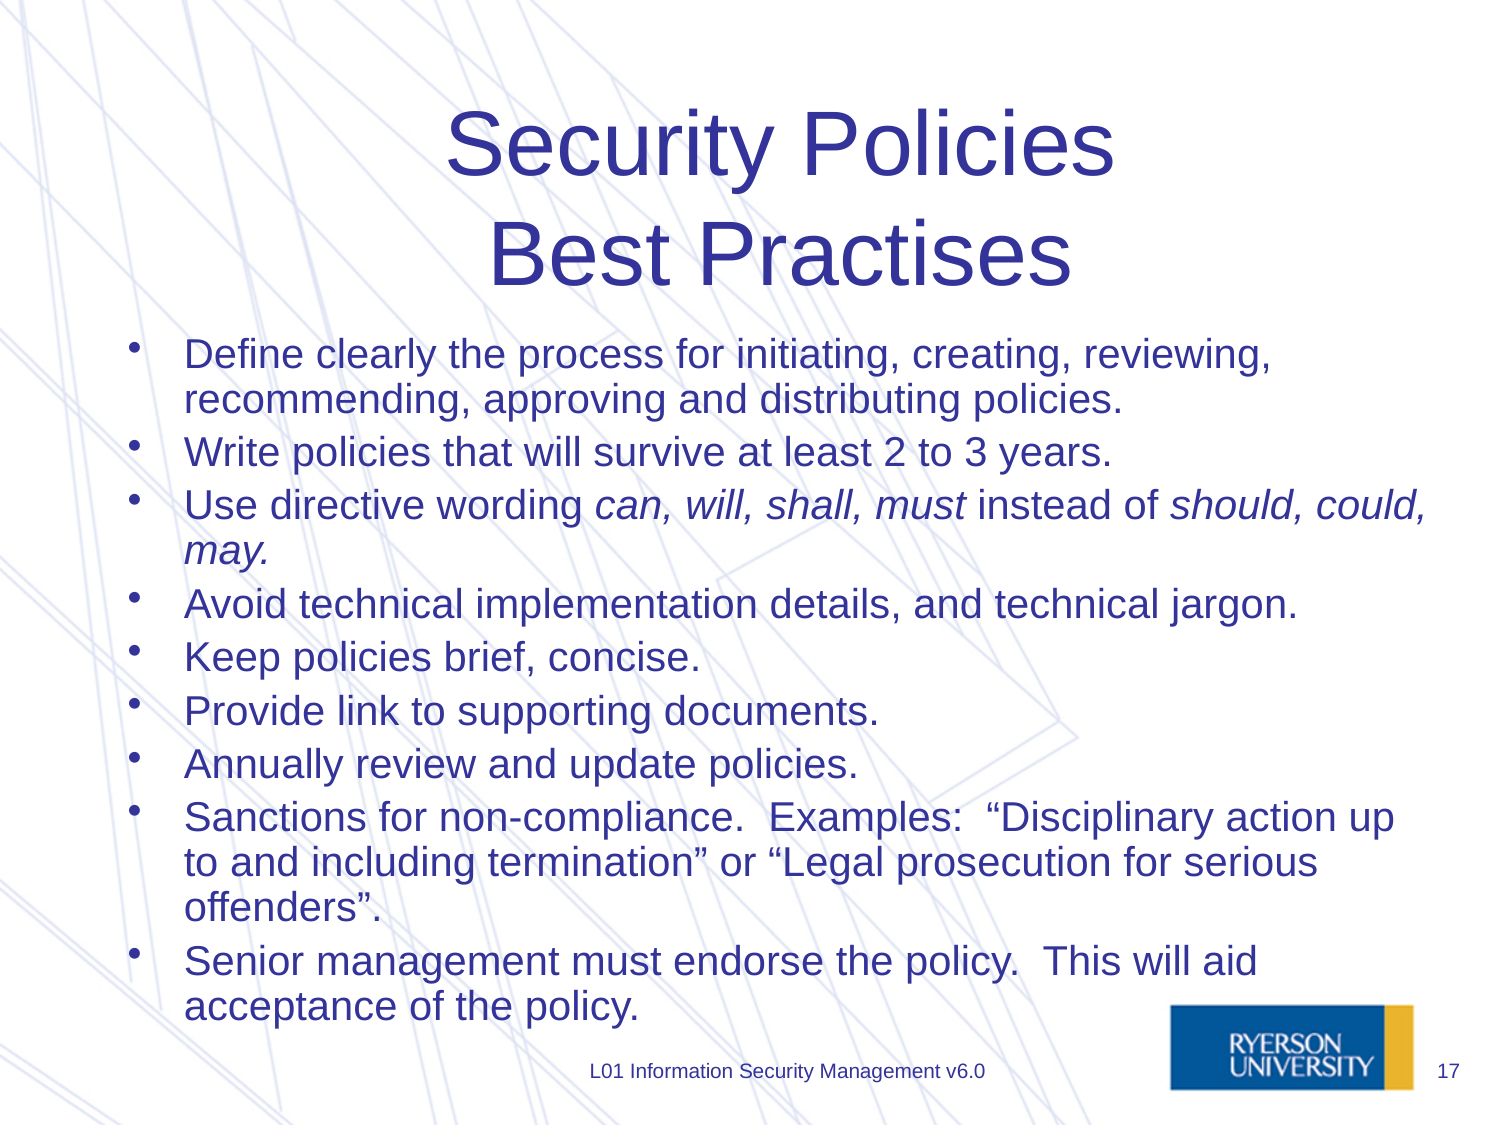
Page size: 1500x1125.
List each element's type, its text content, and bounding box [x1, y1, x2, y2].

picture [0, 0, 1500, 1125]
list Define clearly the process for initiating, creating, reviewing, recommending, approving and distributing policies. Write policies that will survive at least 2 to 3 years. Use directive wording can, will, shall, must instead of should, could, may. Avoid technical implementation details, and technical jargon. Keep policies brief, concise. Provide link to supporting documents. Annually review and update policies. Sanctions for non-compliance. Examples: “Disciplinary action up to and including termination” or “Legal prosecution for serious offenders”. Senior management must endorse the policy. This will aid acceptance of the policy. [112, 324, 1451, 1001]
title Security Policies Best Practises [112, 99, 1451, 288]
footer L01 Information Security Management v6.0 [449, 1049, 1126, 1113]
slide_number 17 [1399, 1049, 1476, 1113]
